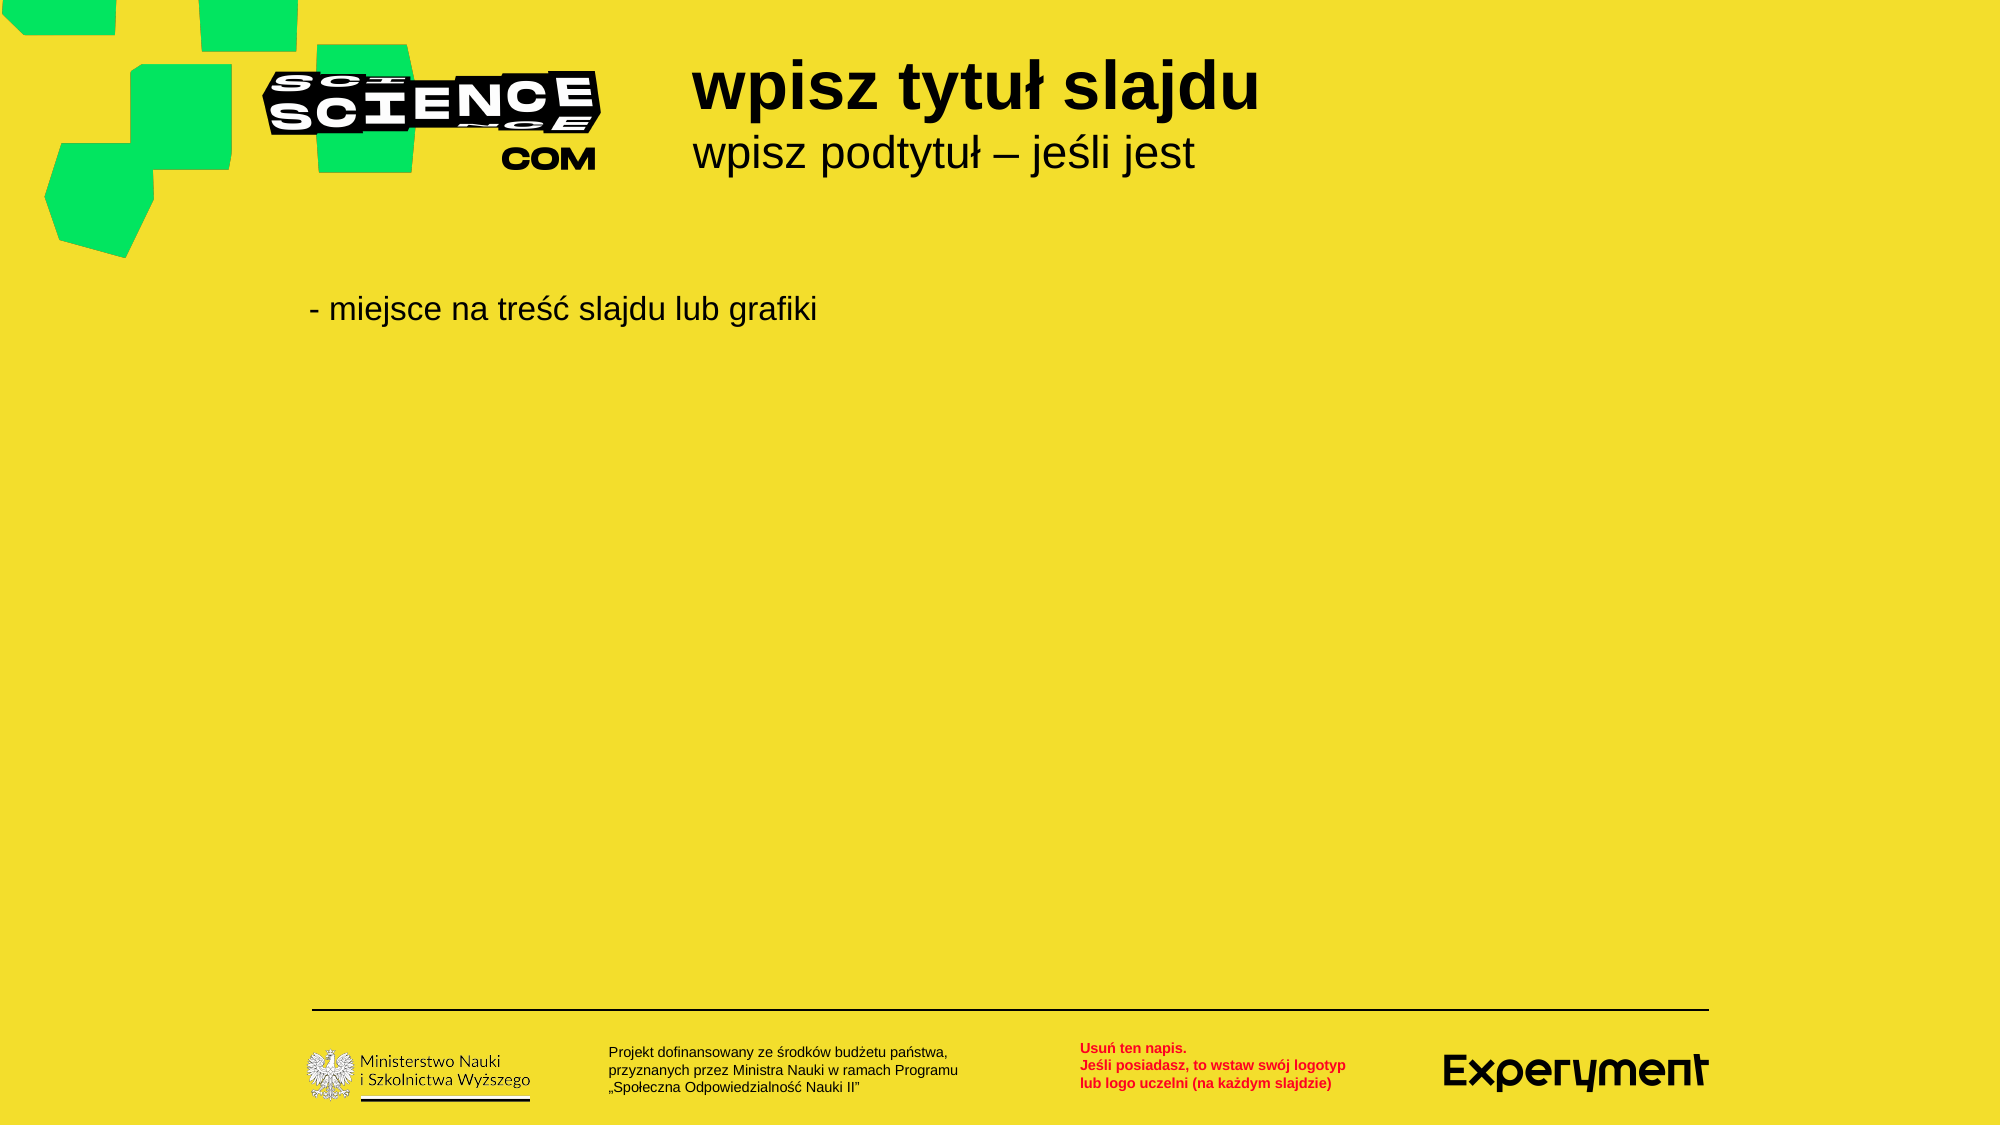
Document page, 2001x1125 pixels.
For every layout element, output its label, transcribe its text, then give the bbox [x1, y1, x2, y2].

picture [294, 1036, 542, 1114]
picture [2, 0, 601, 258]
picture [1414, 1024, 1739, 1116]
text_box Projekt dofinansowany ze środków budżetu państwa, przyznanych przez Ministra Nauki w ramach Programu „Społeczna Odpowiedzialność Nauki II” [593, 1035, 1093, 1104]
text_box Usuń ten napis. Jeśli posiadasz, to wstaw swój logotyp lub logo uczelni (na każdym slajdzie) [1065, 1031, 1381, 1099]
text_box - miejsce na treść slajdu lub grafiki [294, 279, 1710, 335]
text_box wpisz tytuł slajdu wpisz podtytuł – jeśli jest [678, 33, 1762, 186]
